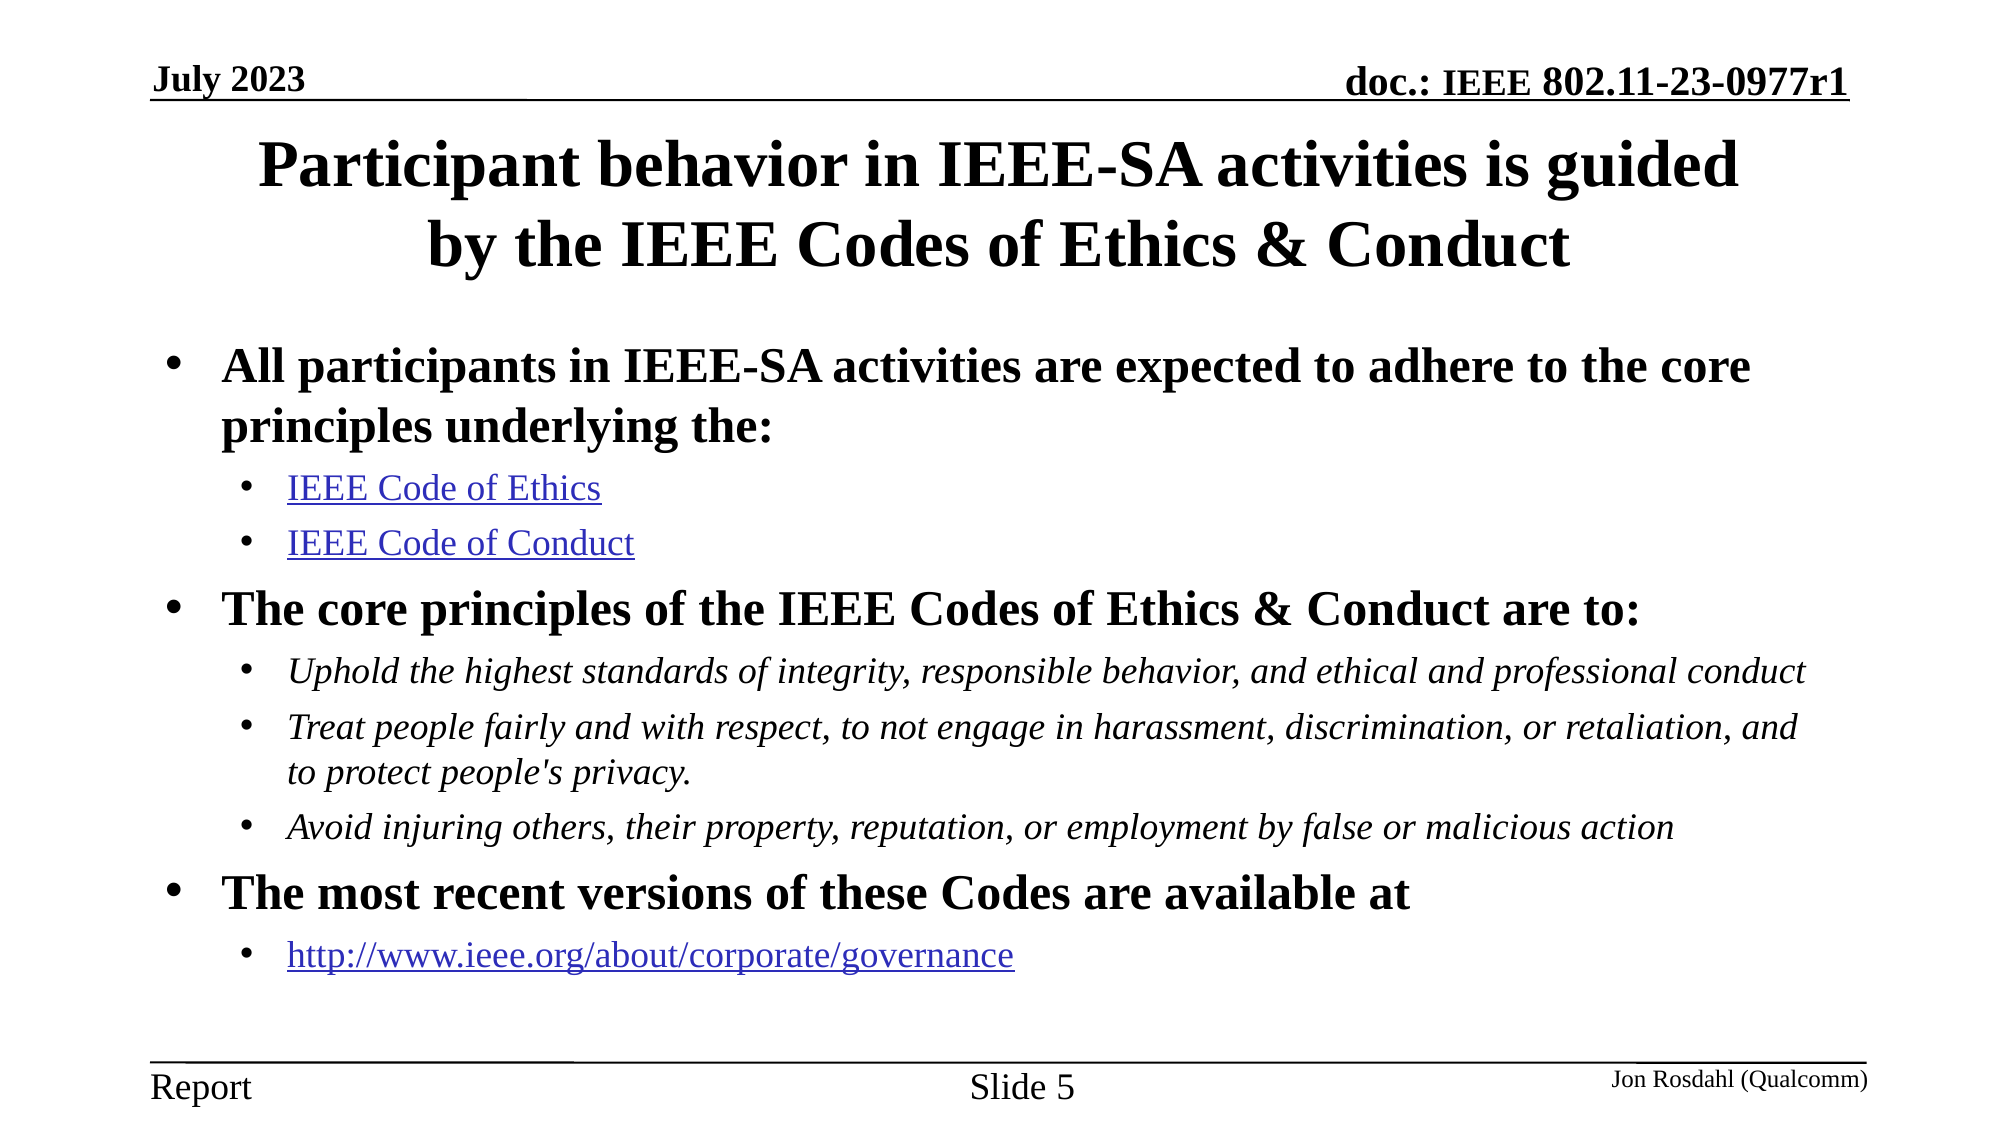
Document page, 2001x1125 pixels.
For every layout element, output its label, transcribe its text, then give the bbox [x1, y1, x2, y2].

footer Jon Rosdahl (Qualcomm) [1171, 1061, 1869, 1093]
title Participant behavior in IEEE-SA activities is guided by the IEEE Codes of Ethics & Conduct [149, 112, 1850, 288]
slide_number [152, 54, 563, 100]
slide_number Slide 5 [950, 1061, 1095, 1125]
list All participants in IEEE-SA activities are expected to adhere to the core principles underlying the: IEEE Code of Ethics IEEE Code of Conduct The core principles of the IEEE Codes of Ethics & Conduct are to: Uphold the highest standards of integrity, responsible behavior, and ethical and professional conduct Treat people fairly and with respect, to not engage in harassment, discrimination, or retaliation, and to protect people's privacy. Avoid injuring others, their property, reputation, or employment by false or malicious action The most recent versions of these Codes are available at http://www.ieee.org/about/corporate/governance [149, 324, 1850, 1000]
